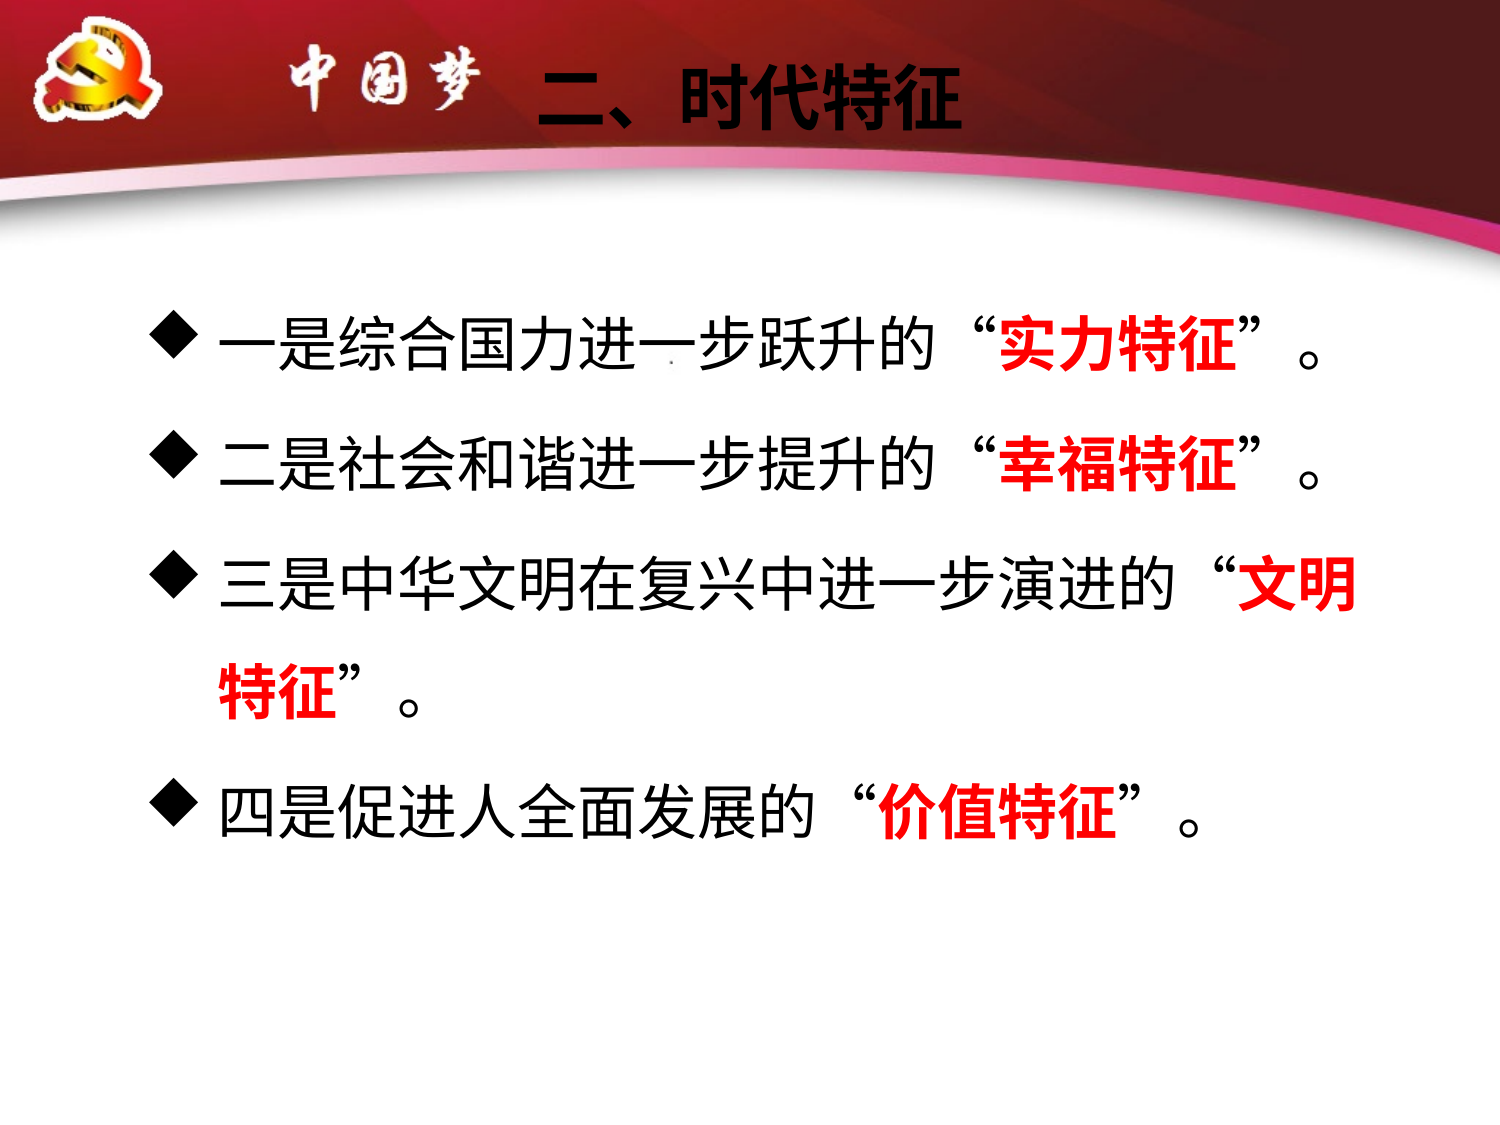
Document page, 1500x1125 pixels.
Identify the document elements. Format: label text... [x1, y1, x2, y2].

title 二、时代特征 [75, 45, 1425, 233]
list 一是综合国力进一步跃升的“实力特征”。 二是社会和谐进一步提升的“幸福特征”。 三是中华文明在复兴中进一步演进的“文明特征”。 四是促进人全面发展的“价值特征”。 [75, 262, 1425, 1005]
picture [0, 0, 1500, 1125]
